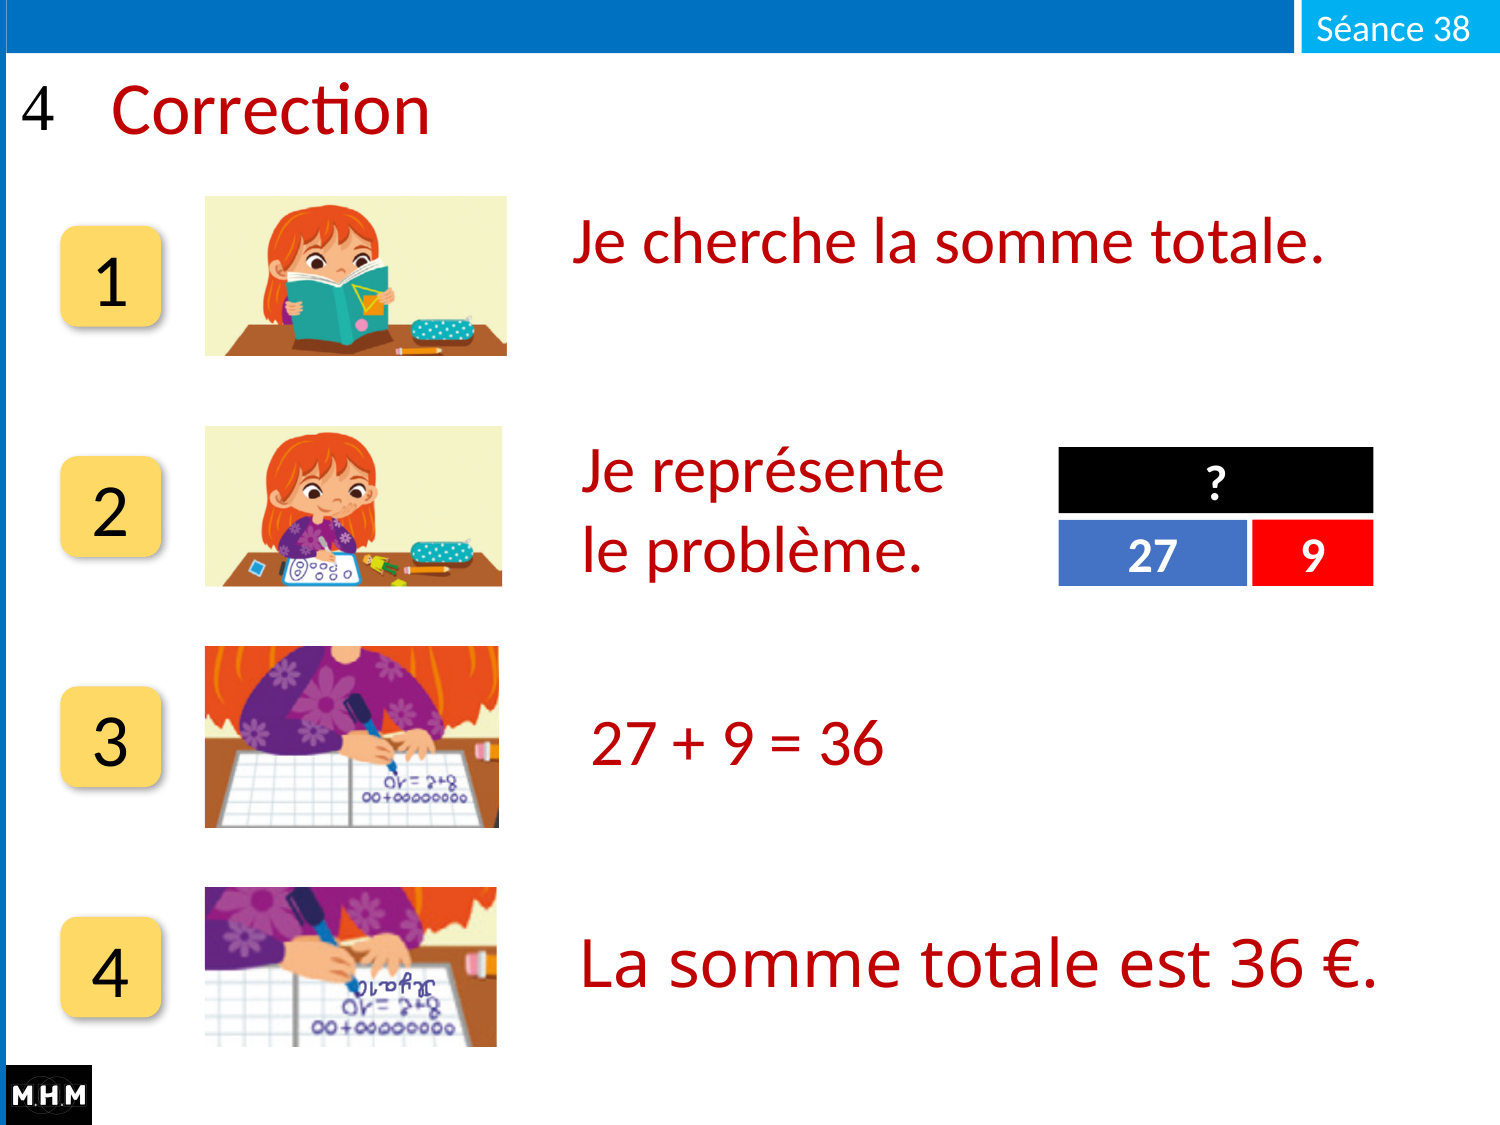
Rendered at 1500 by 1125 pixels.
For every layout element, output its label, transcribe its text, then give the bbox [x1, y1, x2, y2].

text_box 2 [59, 455, 163, 558]
text_box 27 + 9 = 36 [575, 691, 1427, 786]
picture [204, 887, 497, 1047]
text_box 4 [59, 915, 163, 1019]
text_box 9 [1251, 519, 1374, 587]
text_box La somme totale est 36 €. [563, 913, 1415, 1009]
text_box 1 [59, 224, 163, 328]
text_box ? [1058, 446, 1374, 514]
picture [204, 196, 515, 356]
text_box Je cherche la somme totale. [558, 189, 1458, 285]
title Correction [96, 60, 1391, 160]
text_box 3 [59, 685, 163, 789]
text_box Je représente le problème. [566, 418, 1418, 593]
picture [204, 426, 503, 587]
picture [204, 646, 499, 828]
picture [6, 1065, 92, 1125]
text_box 27 [1058, 519, 1248, 587]
